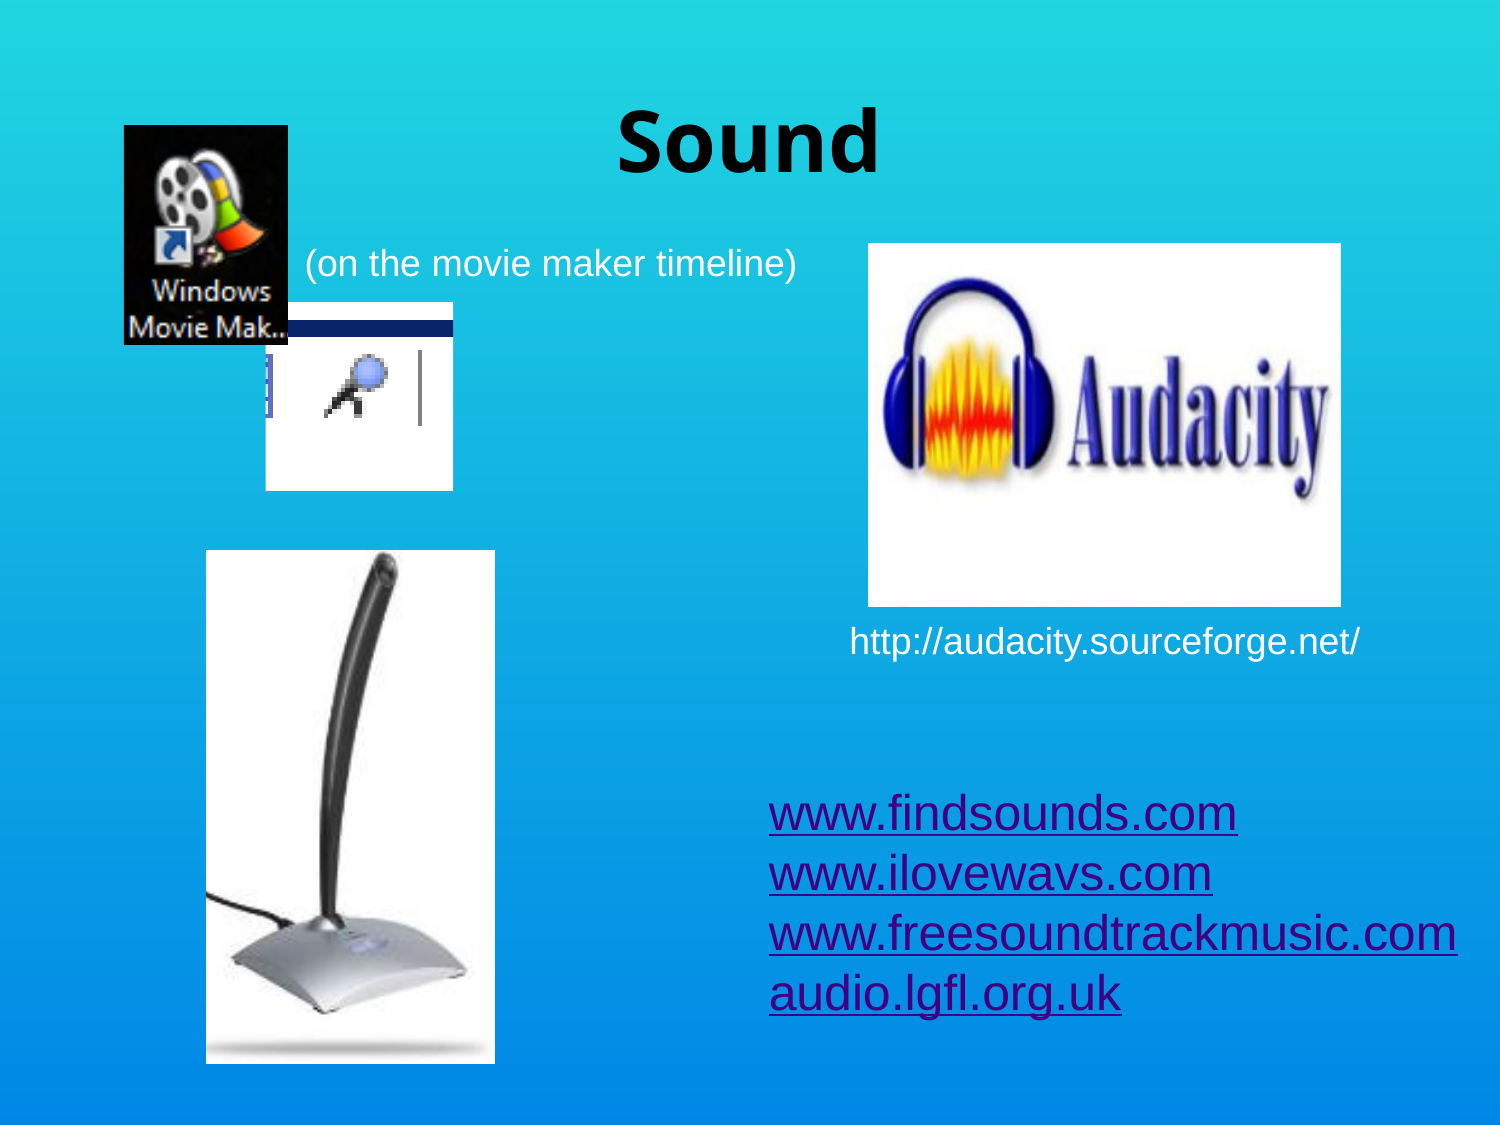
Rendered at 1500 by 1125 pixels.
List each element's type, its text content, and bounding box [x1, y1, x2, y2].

text_box http://audacity.sourceforge.net/ [834, 609, 1376, 670]
title Sound [75, 45, 1425, 233]
picture [206, 551, 495, 1064]
text_box (on the movie maker timeline) [331, 231, 813, 292]
picture [0, 125, 1500, 606]
text_box www.findsounds.com www.ilovewavs.com www.freesoundtrackmusic.com audio.lgfl.org.uk [754, 773, 1473, 1125]
